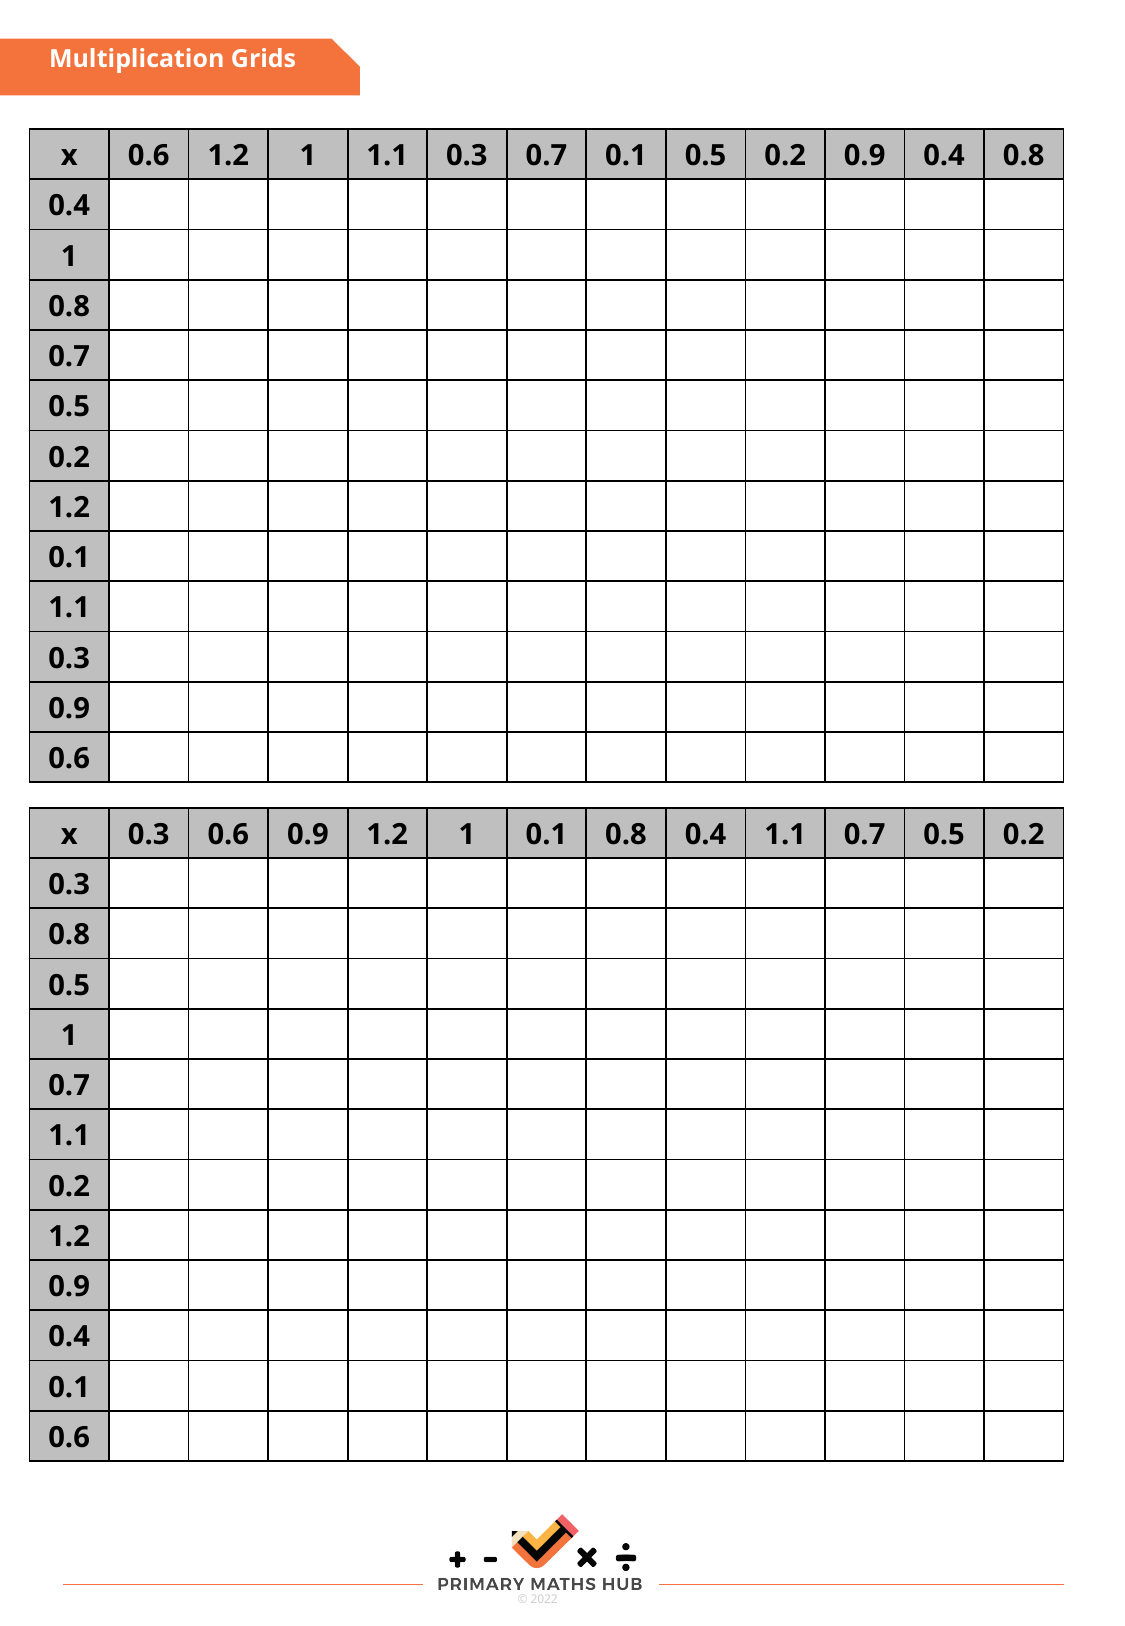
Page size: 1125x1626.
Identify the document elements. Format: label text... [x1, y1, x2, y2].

table_cell [508, 532, 585, 580]
table_cell [985, 1110, 1063, 1159]
table_cell [189, 230, 267, 279]
table_cell [428, 1361, 506, 1410]
table_cell 0.4 [30, 180, 108, 229]
table_cell [826, 1010, 904, 1058]
table_cell [905, 1110, 983, 1159]
table_cell [110, 1010, 188, 1058]
table_cell [587, 1060, 665, 1108]
table_cell [746, 1361, 824, 1410]
table_cell 0.1 [30, 532, 108, 580]
table_cell [667, 381, 745, 430]
table_cell [746, 180, 824, 229]
table_cell [428, 482, 506, 530]
table_cell [905, 1160, 983, 1209]
table_cell [428, 180, 506, 229]
table_cell [587, 1211, 665, 1259]
table_cell [587, 1311, 665, 1360]
table_cell [587, 632, 665, 681]
table_cell [985, 683, 1063, 731]
table_cell [826, 281, 904, 329]
table_cell 1.1 [30, 582, 108, 631]
table_cell [428, 1261, 506, 1309]
table_cell [746, 532, 824, 580]
table_cell [667, 859, 745, 907]
table_cell [826, 1211, 904, 1259]
table_cell [269, 1010, 347, 1058]
table_cell [826, 1361, 904, 1410]
table_cell [349, 683, 426, 731]
table_cell [428, 532, 506, 580]
table_cell [587, 1110, 665, 1159]
table_cell [985, 1010, 1063, 1058]
table_cell [428, 1311, 506, 1360]
table_header 1 [269, 130, 347, 178]
table_cell [189, 733, 267, 781]
table_cell 0.5 [30, 381, 108, 430]
table_cell [110, 180, 188, 229]
table_cell [110, 1160, 188, 1209]
table_cell [269, 1211, 347, 1259]
table_cell [508, 381, 585, 430]
table_cell [667, 909, 745, 958]
table_header 0.2 [746, 130, 824, 178]
table_cell [428, 1060, 506, 1108]
table_cell [905, 431, 983, 480]
table_cell [985, 431, 1063, 480]
table_header 0.1 [508, 809, 585, 857]
table_cell [587, 683, 665, 731]
table_cell [189, 1160, 267, 1209]
table_cell [905, 859, 983, 907]
table_cell [508, 1311, 585, 1360]
table_cell [189, 532, 267, 580]
table_cell [905, 532, 983, 580]
table_cell [110, 431, 188, 480]
table_cell [508, 632, 585, 681]
table_cell [508, 1010, 585, 1058]
table_cell [269, 1060, 347, 1108]
table_cell [349, 431, 426, 480]
table_cell [667, 733, 745, 781]
table_cell [349, 1010, 426, 1058]
table_cell [508, 1211, 585, 1259]
table_cell [189, 381, 267, 430]
table_cell [269, 959, 347, 1008]
table_cell [508, 683, 585, 731]
table_cell 1 [30, 1010, 108, 1058]
table_cell [428, 381, 506, 430]
table_cell [269, 331, 347, 379]
table_cell 0.5 [30, 959, 108, 1008]
table_cell [667, 331, 745, 379]
table_cell [905, 683, 983, 731]
table_cell [110, 281, 188, 329]
table_cell [428, 582, 506, 631]
table_cell [269, 909, 347, 958]
table_cell [508, 959, 585, 1008]
table_cell [349, 733, 426, 781]
table_cell [985, 180, 1063, 229]
table_cell [905, 909, 983, 958]
table_cell [985, 1060, 1063, 1108]
table_cell [189, 431, 267, 480]
table_cell [905, 1361, 983, 1410]
table_cell [826, 331, 904, 379]
table_cell [110, 532, 188, 580]
table_cell [746, 859, 824, 907]
table_cell [269, 180, 347, 229]
table_header 0.4 [905, 130, 983, 178]
table_cell [428, 959, 506, 1008]
table_cell [587, 733, 665, 781]
table_cell [905, 180, 983, 229]
table_cell [189, 959, 267, 1008]
table_cell [428, 733, 506, 781]
table_cell [587, 1160, 665, 1209]
table_cell [587, 959, 665, 1008]
table_cell [349, 1361, 426, 1410]
table_header 0.8 [985, 130, 1063, 178]
table_header 0.7 [826, 809, 904, 857]
table_cell [826, 632, 904, 681]
table_cell [667, 1261, 745, 1309]
table_cell 0.9 [30, 683, 108, 731]
table_cell [746, 1110, 824, 1159]
table_cell [110, 683, 188, 731]
table_cell [826, 431, 904, 480]
table_cell [428, 909, 506, 958]
table_cell [826, 859, 904, 907]
table_cell [667, 482, 745, 530]
table_cell 0.2 [30, 431, 108, 480]
table_cell [349, 532, 426, 580]
table_cell [746, 230, 824, 279]
table_cell [587, 230, 665, 279]
table_cell [905, 331, 983, 379]
table_cell 0.1 [30, 1361, 108, 1410]
table_cell [508, 180, 585, 229]
table_cell [189, 582, 267, 631]
table_cell [826, 381, 904, 430]
table_cell [826, 1110, 904, 1159]
table_cell [349, 1311, 426, 1360]
table_cell [746, 582, 824, 631]
table_cell [826, 532, 904, 580]
table_cell [746, 1261, 824, 1309]
table_cell 0.3 [30, 632, 108, 681]
table_cell [110, 909, 188, 958]
table_cell [746, 1412, 824, 1460]
table_header 0.6 [110, 130, 188, 178]
table_cell [905, 959, 983, 1008]
table_cell [508, 281, 585, 329]
table_cell [667, 1160, 745, 1209]
table_cell [269, 1261, 347, 1309]
table_cell [746, 1311, 824, 1360]
table_cell [985, 230, 1063, 279]
table_cell 0.8 [30, 281, 108, 329]
table_cell [746, 909, 824, 958]
table_cell [746, 281, 824, 329]
table_cell [110, 1412, 188, 1460]
table_cell [985, 632, 1063, 681]
table_cell [985, 331, 1063, 379]
table_cell [746, 632, 824, 681]
table_cell [905, 1261, 983, 1309]
table_cell [189, 1311, 267, 1360]
table_cell [667, 1311, 745, 1360]
table_cell [508, 733, 585, 781]
table_cell [587, 1361, 665, 1410]
table_cell [508, 431, 585, 480]
table_cell [587, 431, 665, 480]
table_cell [349, 230, 426, 279]
table_cell [826, 1060, 904, 1108]
table_cell 0.7 [30, 331, 108, 379]
table_cell [189, 331, 267, 379]
table_cell [508, 582, 585, 631]
table_cell [189, 1060, 267, 1108]
table_header 0.5 [905, 809, 983, 857]
table_header 1.1 [746, 809, 824, 857]
table_cell [189, 632, 267, 681]
table_cell [667, 1361, 745, 1410]
table_cell [428, 230, 506, 279]
table_cell [667, 281, 745, 329]
table_cell [508, 331, 585, 379]
table_cell [428, 683, 506, 731]
table_cell [269, 230, 347, 279]
table_cell 0.3 [30, 859, 108, 907]
table_cell [189, 1261, 267, 1309]
table_cell [189, 1361, 267, 1410]
table_cell [428, 1010, 506, 1058]
table_cell [349, 1211, 426, 1259]
table_cell [508, 482, 585, 530]
table_cell [746, 381, 824, 430]
table_cell [826, 230, 904, 279]
table_cell [826, 180, 904, 229]
table_cell [985, 1361, 1063, 1410]
table_cell [905, 230, 983, 279]
table_cell 0.9 [30, 1261, 108, 1309]
table_cell 0.4 [30, 1311, 108, 1360]
table_cell [826, 582, 904, 631]
table_cell [508, 1060, 585, 1108]
table_cell [587, 1412, 665, 1460]
table_cell [269, 381, 347, 430]
table_cell [826, 1160, 904, 1209]
table_cell [508, 1110, 585, 1159]
table_cell [349, 281, 426, 329]
table_cell [189, 1110, 267, 1159]
table_cell [667, 1110, 745, 1159]
table_cell [667, 582, 745, 631]
table_cell [508, 909, 585, 958]
table_cell [985, 959, 1063, 1008]
table_cell [826, 1261, 904, 1309]
table_cell [189, 1211, 267, 1259]
table_cell [905, 1010, 983, 1058]
table_cell [428, 1412, 506, 1460]
table_cell [349, 632, 426, 681]
table_cell [269, 683, 347, 731]
table_cell [905, 632, 983, 681]
table_cell [189, 482, 267, 530]
table_cell [189, 1412, 267, 1460]
table_header 1 [428, 809, 506, 857]
table_cell [428, 1160, 506, 1209]
table_cell [587, 532, 665, 580]
table_cell [269, 1412, 347, 1460]
table_cell 0.8 [30, 909, 108, 958]
table_cell [985, 1311, 1063, 1360]
table_cell [985, 1412, 1063, 1460]
table_header 0.3 [110, 809, 188, 857]
table_cell [667, 632, 745, 681]
table_cell [985, 582, 1063, 631]
table_header 1.1 [349, 130, 426, 178]
table_cell [349, 909, 426, 958]
table_cell [508, 1412, 585, 1460]
table_cell [826, 909, 904, 958]
table_cell [110, 1110, 188, 1159]
table_cell [349, 859, 426, 907]
table_cell [508, 859, 585, 907]
table_cell [189, 909, 267, 958]
table_cell [667, 180, 745, 229]
table_cell 1.2 [30, 1211, 108, 1259]
table_cell [587, 482, 665, 530]
table_cell [587, 1261, 665, 1309]
table_cell [985, 381, 1063, 430]
table_cell [269, 1361, 347, 1410]
table_cell [905, 1311, 983, 1360]
table_cell [269, 582, 347, 631]
table_cell 1.2 [30, 482, 108, 530]
table_header 0.9 [826, 130, 904, 178]
table_header x [30, 130, 108, 178]
table_cell [349, 331, 426, 379]
table_cell [428, 331, 506, 379]
table_cell [667, 230, 745, 279]
table_cell 1.1 [30, 1110, 108, 1159]
table_cell [269, 482, 347, 530]
table_cell [428, 859, 506, 907]
table_header 1.2 [349, 809, 426, 857]
table_cell [746, 482, 824, 530]
table_header 0.8 [587, 809, 665, 857]
table_cell [985, 281, 1063, 329]
table_cell [269, 733, 347, 781]
table_cell [110, 482, 188, 530]
table_header 0.1 [587, 130, 665, 178]
table_header 0.6 [189, 809, 267, 857]
table_cell [110, 959, 188, 1008]
table_cell [349, 180, 426, 229]
table_cell [587, 909, 665, 958]
table_cell [587, 281, 665, 329]
table_cell [349, 1160, 426, 1209]
table_cell [746, 733, 824, 781]
table_cell [349, 1110, 426, 1159]
picture [432, 1512, 648, 1597]
table_cell [667, 1211, 745, 1259]
table_cell [428, 1211, 506, 1259]
table_cell [428, 281, 506, 329]
table_cell [110, 733, 188, 781]
table_cell [508, 1361, 585, 1410]
table_cell [746, 1160, 824, 1209]
table_cell [746, 431, 824, 480]
table_cell [110, 230, 188, 279]
table_cell [826, 1412, 904, 1460]
table_cell [349, 1261, 426, 1309]
table_cell [587, 180, 665, 229]
table_cell [269, 1311, 347, 1360]
table_cell [746, 959, 824, 1008]
table_cell [110, 859, 188, 907]
table_cell [587, 859, 665, 907]
table_cell [349, 1412, 426, 1460]
table_cell [110, 1060, 188, 1108]
table_cell [985, 1211, 1063, 1259]
table_cell [189, 1010, 267, 1058]
table_cell [349, 482, 426, 530]
table_cell [905, 381, 983, 430]
table_cell [746, 683, 824, 731]
table_cell [746, 1010, 824, 1058]
table_cell [349, 381, 426, 430]
table_cell [428, 632, 506, 681]
table_header 0.2 [985, 809, 1063, 857]
table_cell [110, 1261, 188, 1309]
table_cell [269, 532, 347, 580]
table_header 0.4 [667, 809, 745, 857]
table_cell [826, 733, 904, 781]
table_cell [428, 431, 506, 480]
table_cell [110, 331, 188, 379]
table_cell [269, 859, 347, 907]
table_cell [508, 230, 585, 279]
table_cell [508, 1261, 585, 1309]
table_header 0.9 [269, 809, 347, 857]
table_cell [110, 582, 188, 631]
table_cell [110, 381, 188, 430]
table_cell [746, 1060, 824, 1108]
table_cell [985, 1261, 1063, 1309]
table_cell [905, 1412, 983, 1460]
table_cell [667, 1010, 745, 1058]
table_header 0.3 [428, 130, 506, 178]
table_cell [826, 959, 904, 1008]
table_cell [667, 532, 745, 580]
table_cell [667, 683, 745, 731]
table_cell [349, 582, 426, 631]
table_cell 0.6 [30, 1412, 108, 1460]
table_header 1.2 [189, 130, 267, 178]
table_cell [985, 1160, 1063, 1209]
table_cell [905, 1211, 983, 1259]
table_cell [985, 532, 1063, 580]
table_cell [667, 1412, 745, 1460]
table_cell [349, 959, 426, 1008]
table_cell [269, 281, 347, 329]
table_cell [905, 281, 983, 329]
table_cell 0.2 [30, 1160, 108, 1209]
table_cell [110, 1211, 188, 1259]
table_cell [667, 1060, 745, 1108]
table_cell [985, 733, 1063, 781]
table_cell [189, 683, 267, 731]
table_header x [30, 809, 108, 857]
table_cell [587, 381, 665, 430]
table_cell 0.7 [30, 1060, 108, 1108]
table_cell [428, 1110, 506, 1159]
table_cell [189, 281, 267, 329]
table_cell [349, 1060, 426, 1108]
table_cell [826, 482, 904, 530]
table_cell [269, 1160, 347, 1209]
table_cell 1 [30, 230, 108, 279]
table_cell [587, 331, 665, 379]
table_cell [269, 431, 347, 480]
table_cell [508, 1160, 585, 1209]
table_header 0.5 [667, 130, 745, 178]
table_cell [269, 1110, 347, 1159]
table_cell [985, 482, 1063, 530]
table_cell [667, 959, 745, 1008]
table_cell [110, 1311, 188, 1360]
table_cell [110, 632, 188, 681]
table_cell [746, 331, 824, 379]
text_box Multiplication Grids [0, 37, 361, 97]
table_header 0.7 [508, 130, 585, 178]
table_cell [587, 1010, 665, 1058]
table_cell [746, 1211, 824, 1259]
table_cell [985, 859, 1063, 907]
table_cell [587, 582, 665, 631]
table_cell [189, 180, 267, 229]
table_cell 0.6 [30, 733, 108, 781]
table_cell [905, 733, 983, 781]
table_cell [826, 683, 904, 731]
table_cell [905, 582, 983, 631]
text_box © 2022 [429, 1584, 646, 1614]
table_cell [905, 482, 983, 530]
table_cell [985, 909, 1063, 958]
table_cell [110, 1361, 188, 1410]
table_cell [905, 1060, 983, 1108]
table_cell [269, 632, 347, 681]
table_cell [667, 431, 745, 480]
table_cell [826, 1311, 904, 1360]
table_cell [189, 859, 267, 907]
